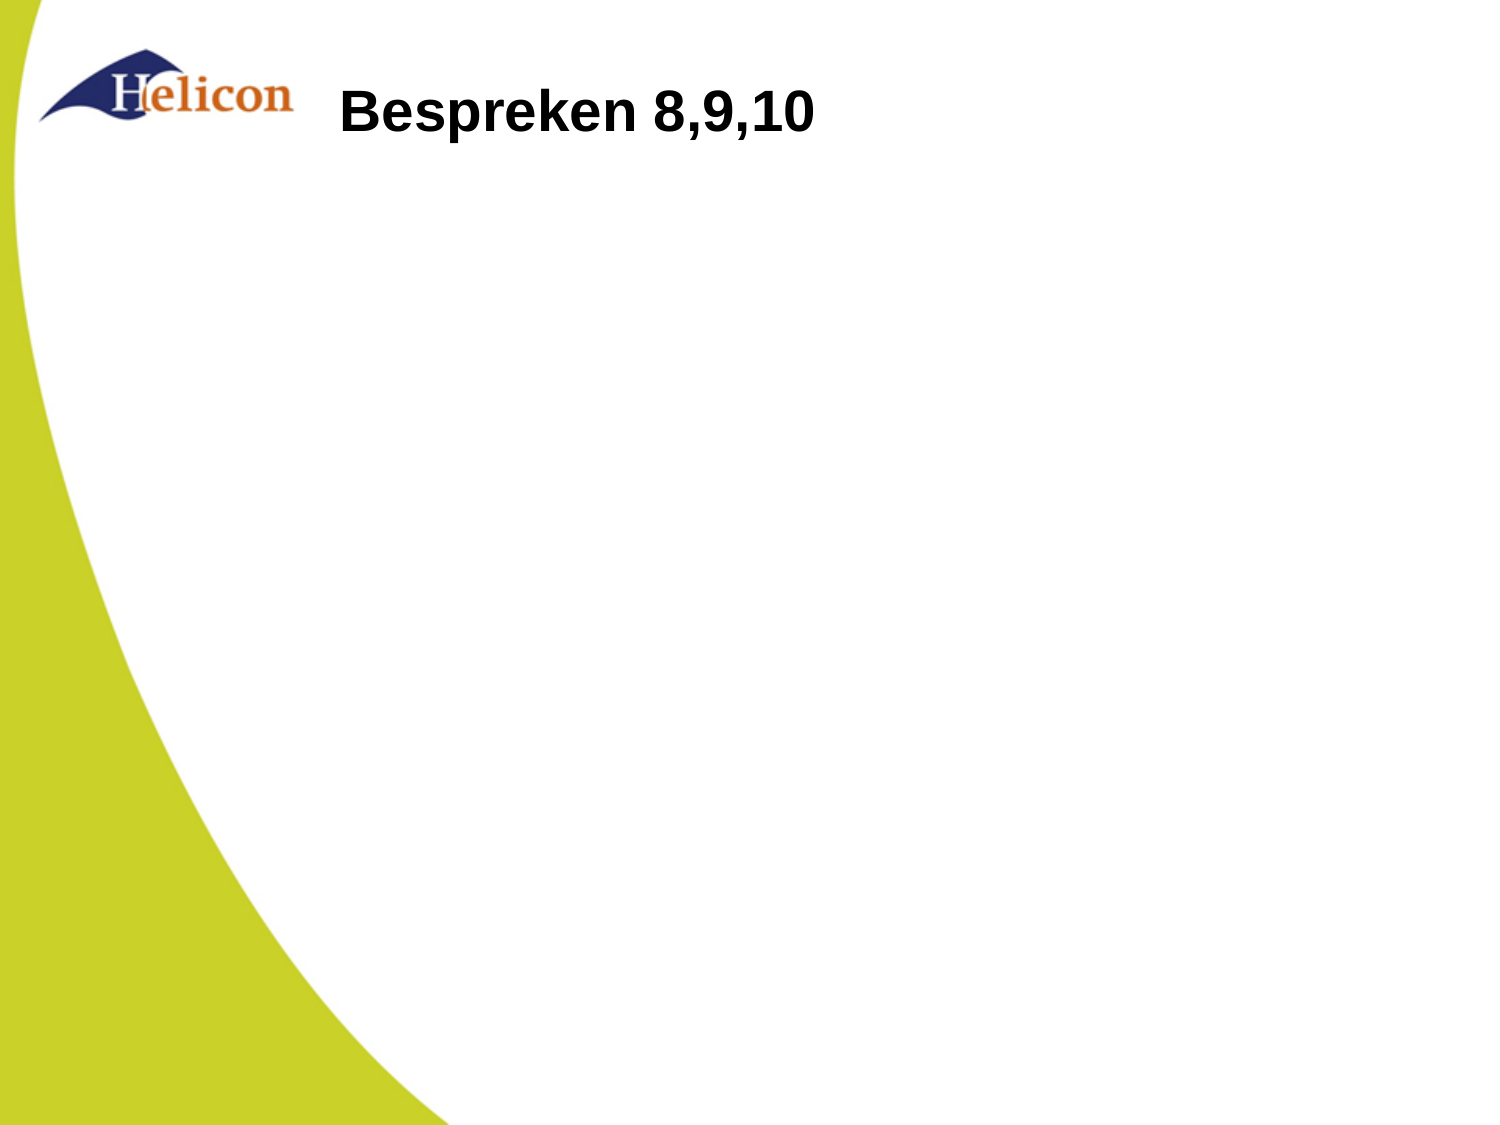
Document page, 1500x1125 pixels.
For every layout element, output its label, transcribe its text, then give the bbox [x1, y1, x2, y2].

title Bespreken 8,9,10 [324, 54, 1415, 161]
picture [0, 0, 1500, 1125]
